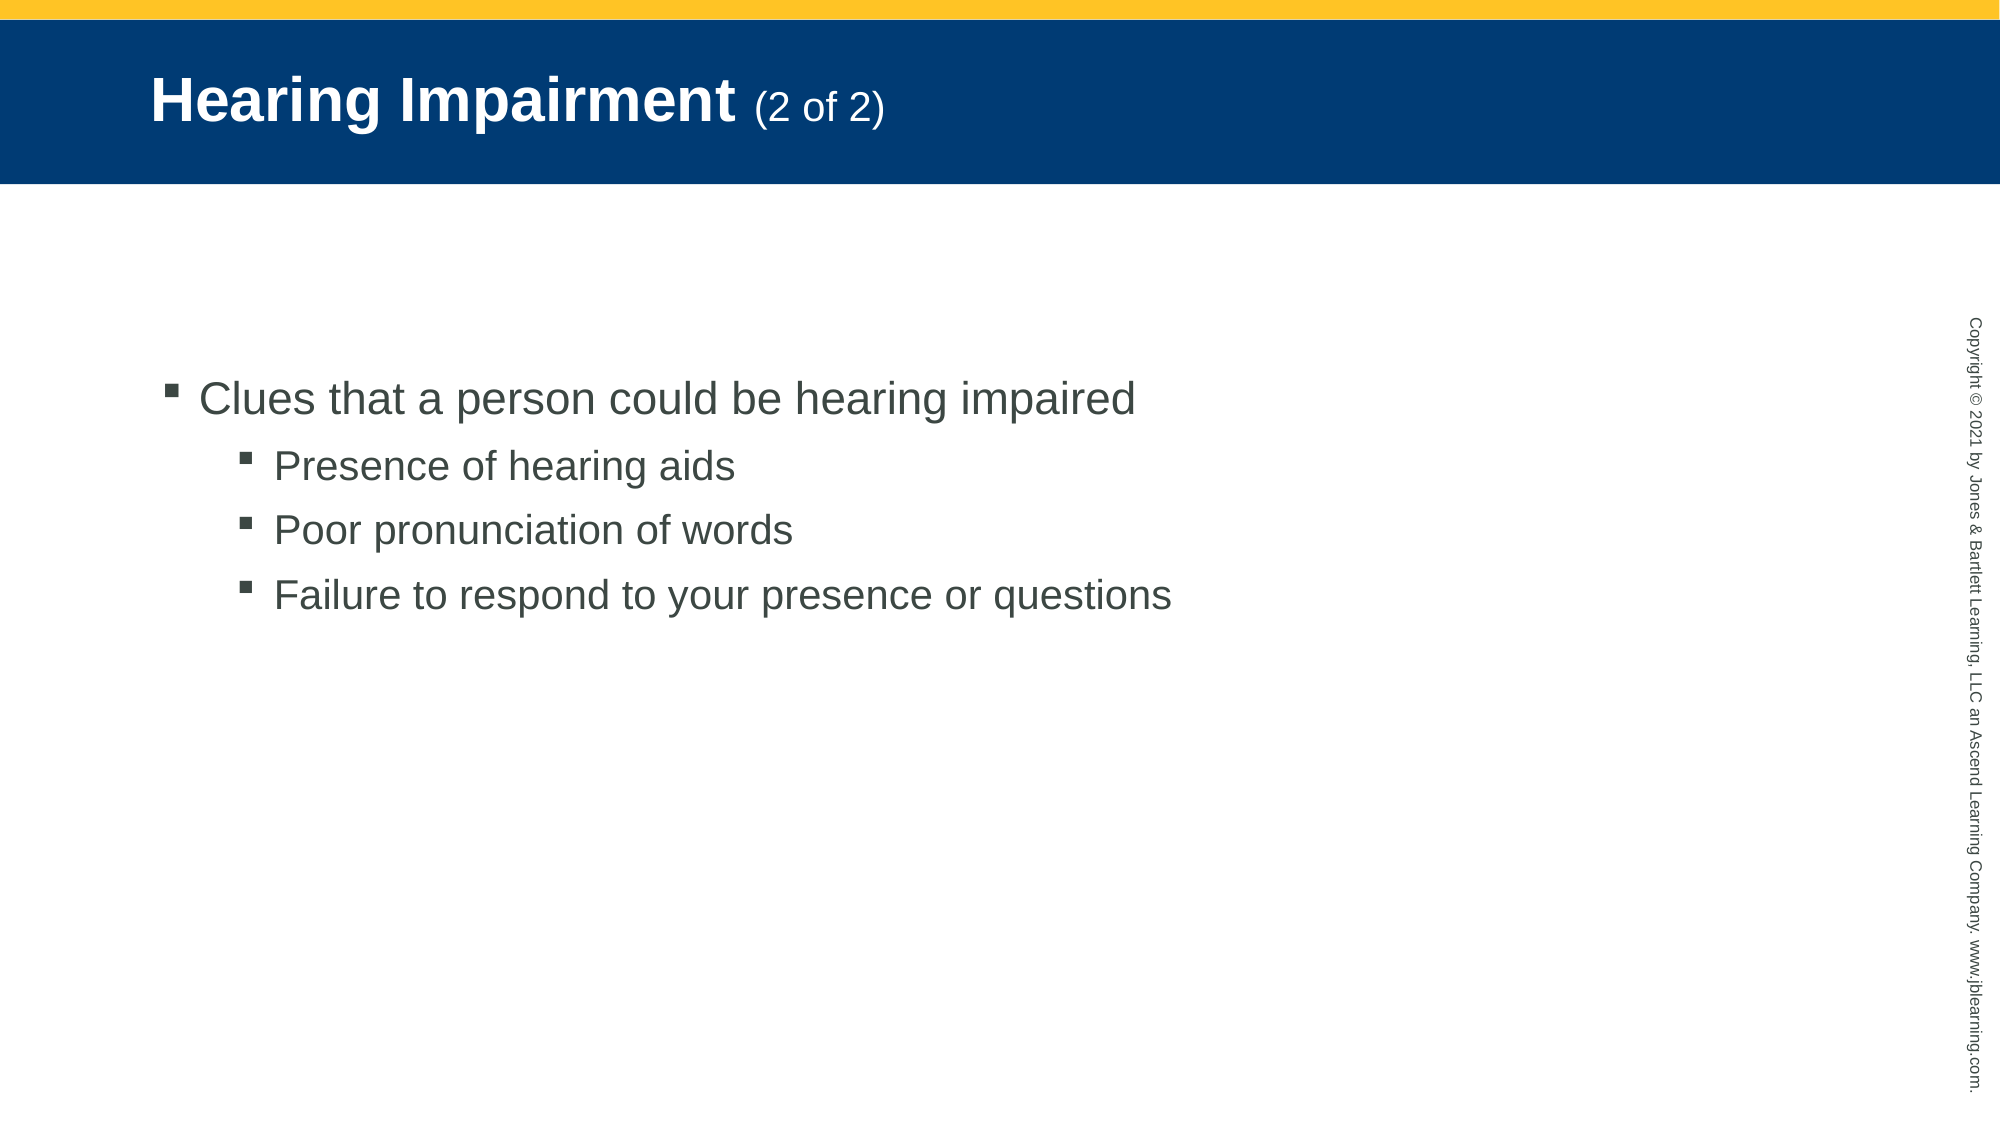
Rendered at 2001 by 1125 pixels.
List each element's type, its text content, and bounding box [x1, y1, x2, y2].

list Clues that a person could be hearing impaired Presence of hearing aids Poor pronunciation of words Failure to respond to your presence or questions [146, 361, 1859, 1016]
title Hearing Impairment (2 of 2) [0, 19, 2000, 185]
